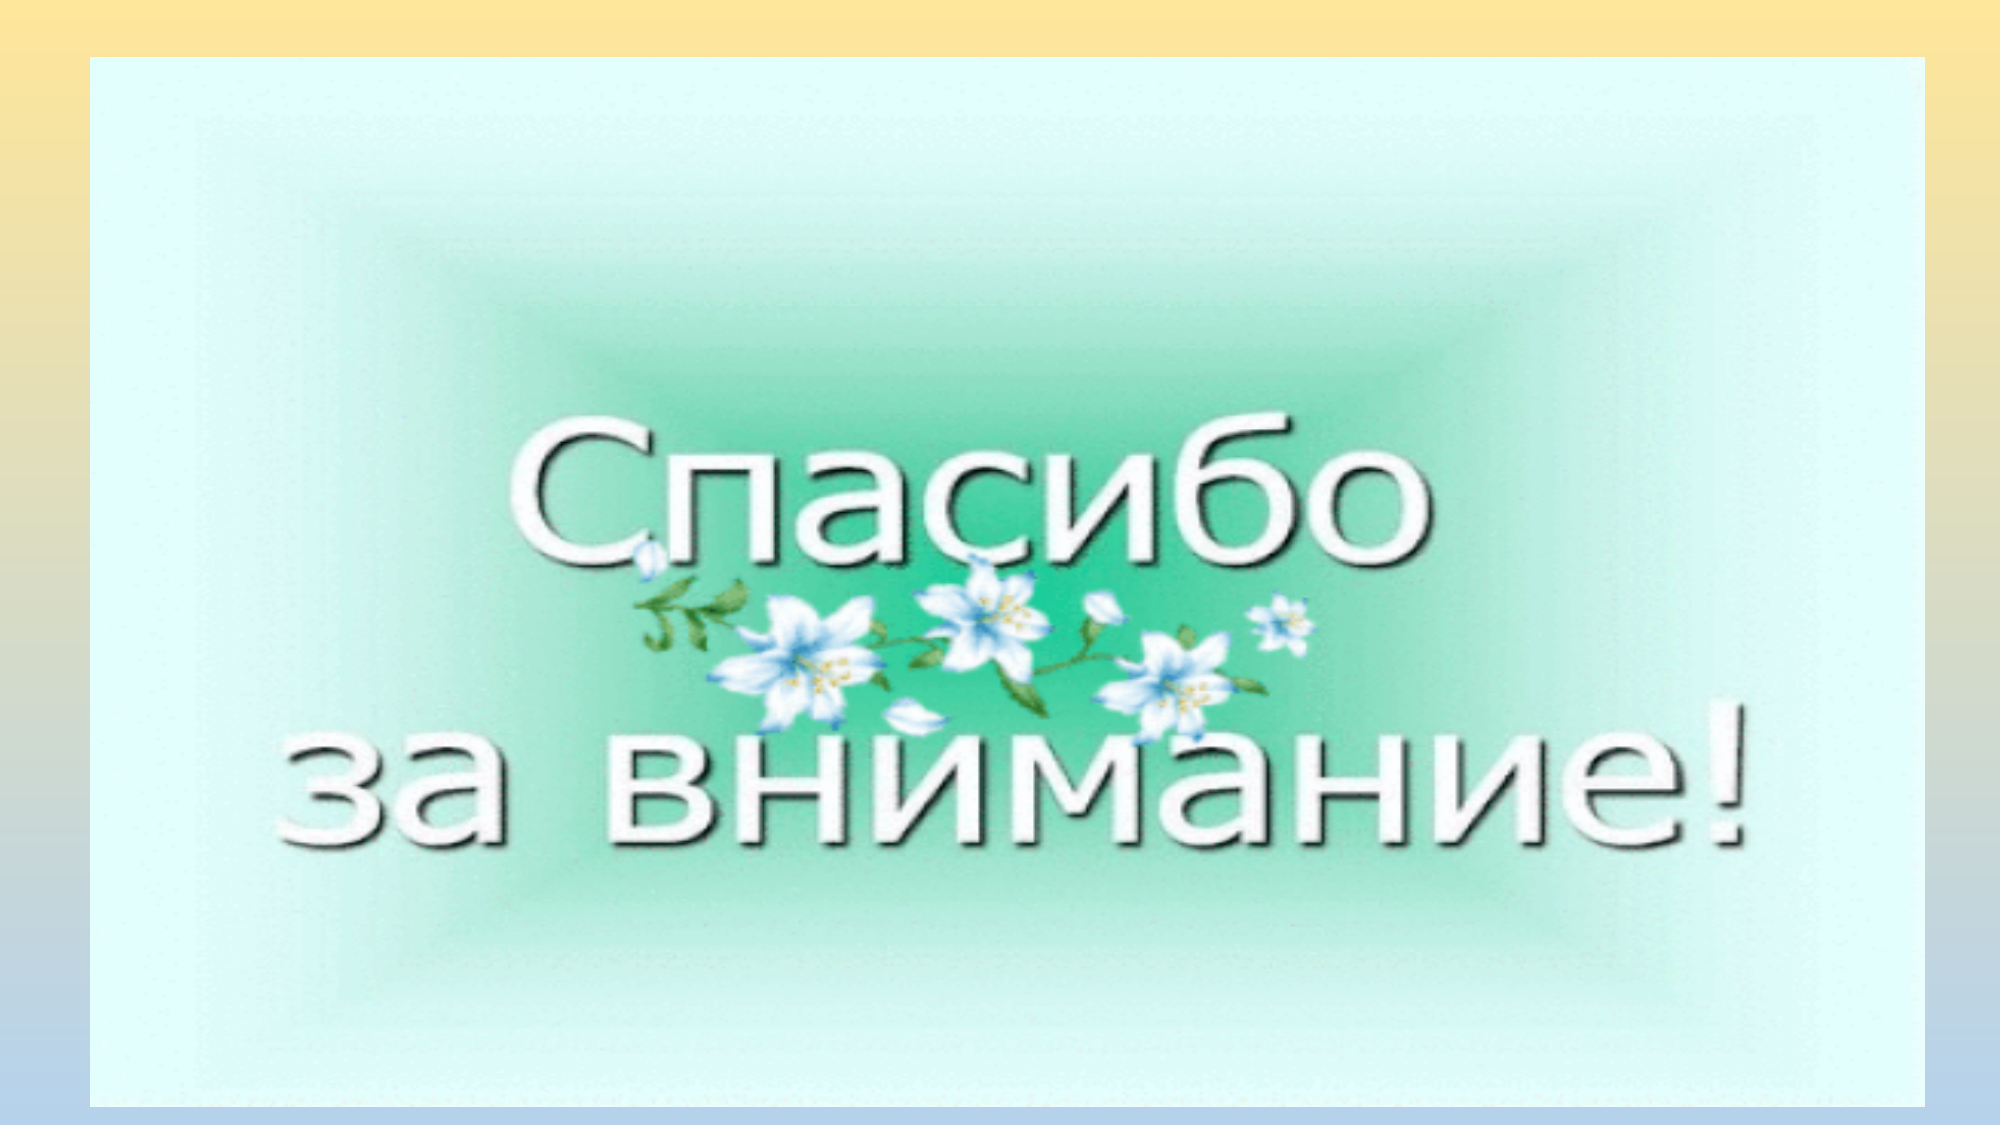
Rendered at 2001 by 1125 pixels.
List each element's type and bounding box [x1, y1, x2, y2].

picture [89, 57, 1925, 1108]
